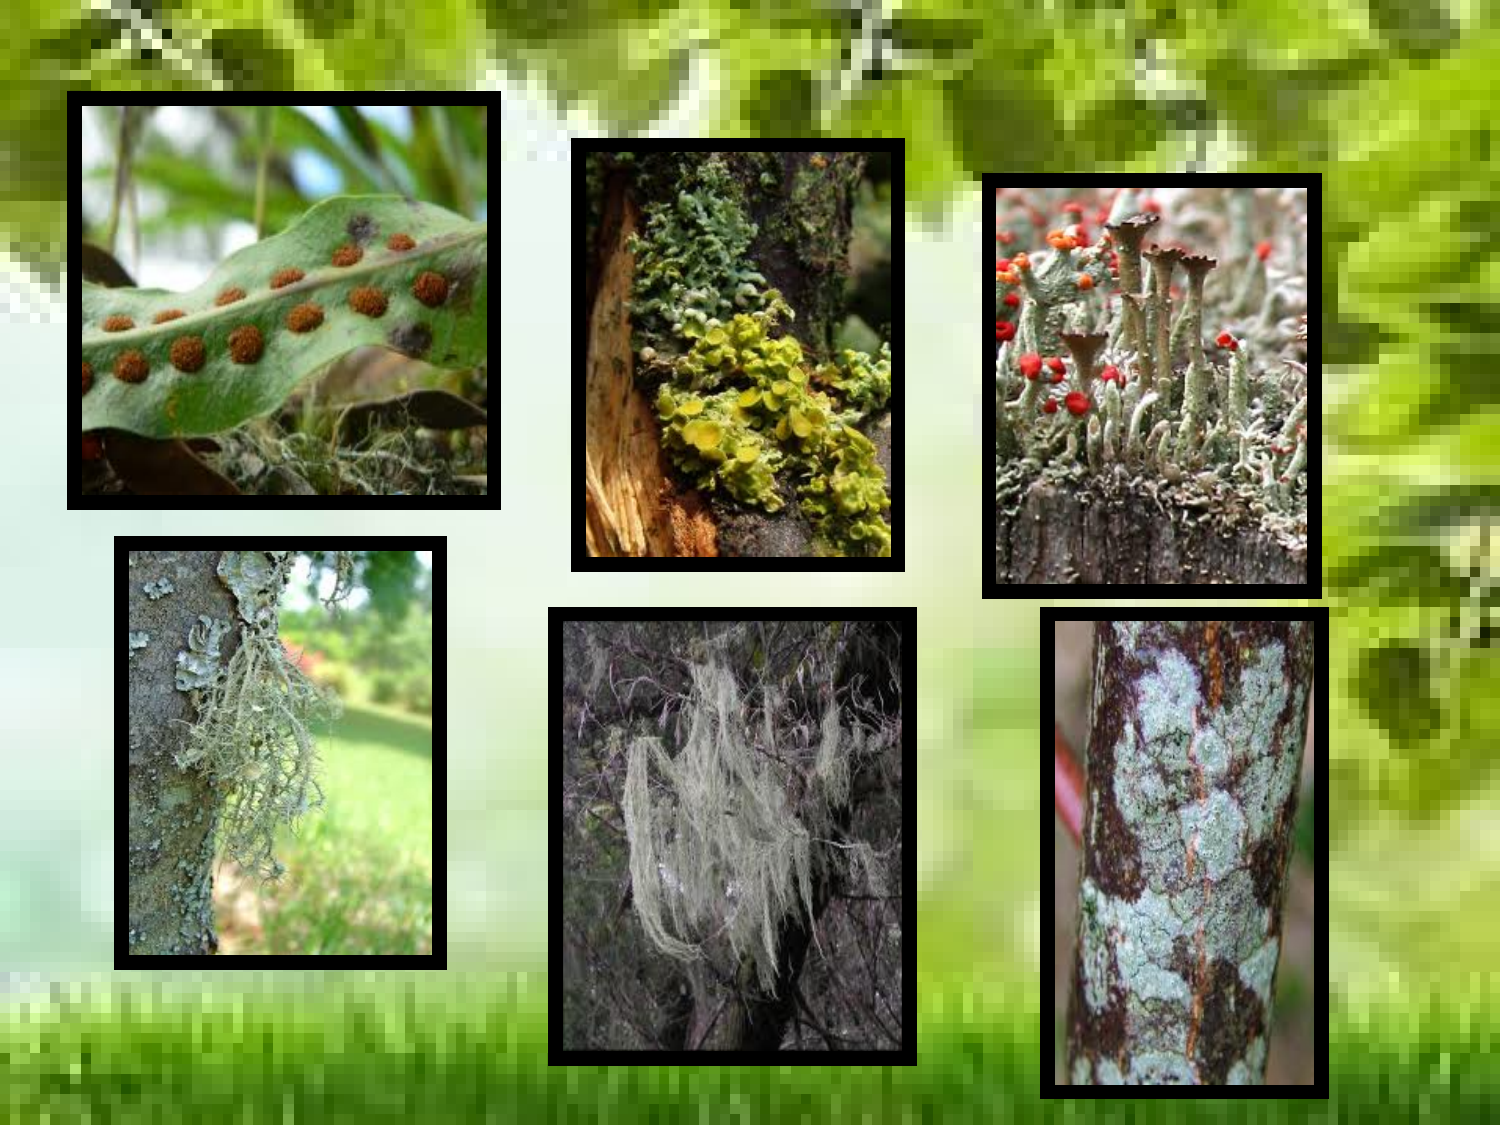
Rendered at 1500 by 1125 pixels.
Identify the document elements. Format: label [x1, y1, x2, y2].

list [995, 187, 1308, 585]
picture [0, 0, 1500, 1125]
